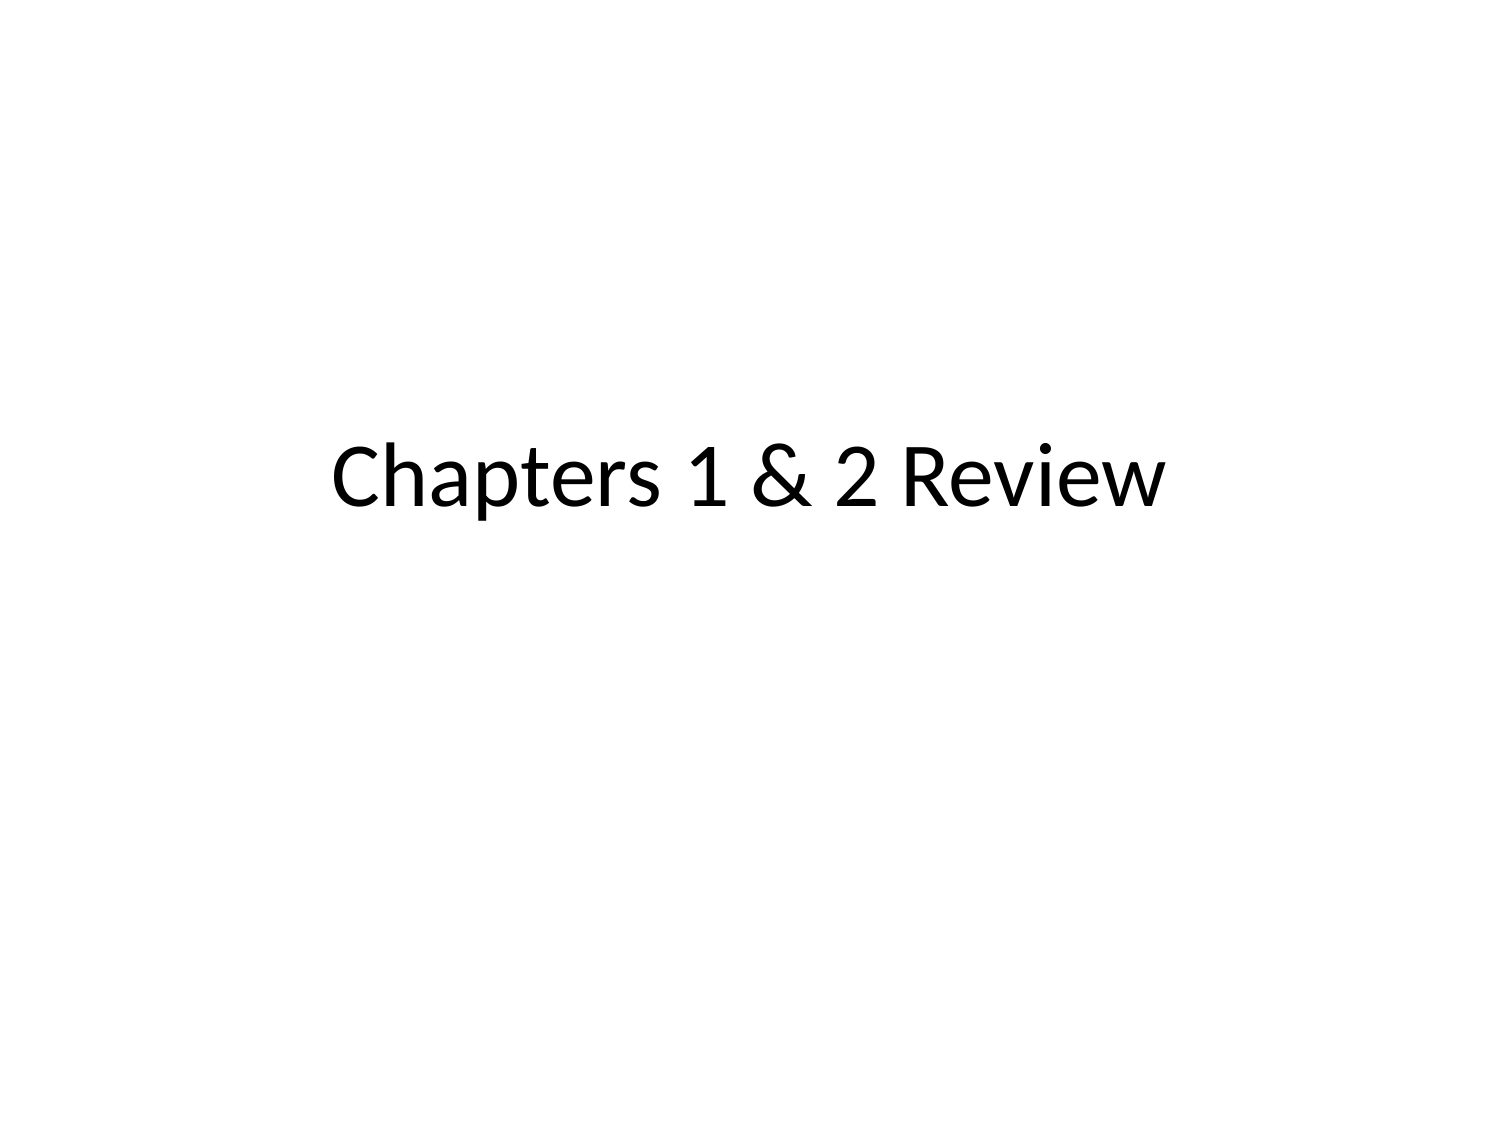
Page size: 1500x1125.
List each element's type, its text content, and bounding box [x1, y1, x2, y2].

title Chapters 1 & 2 Review [112, 349, 1388, 591]
